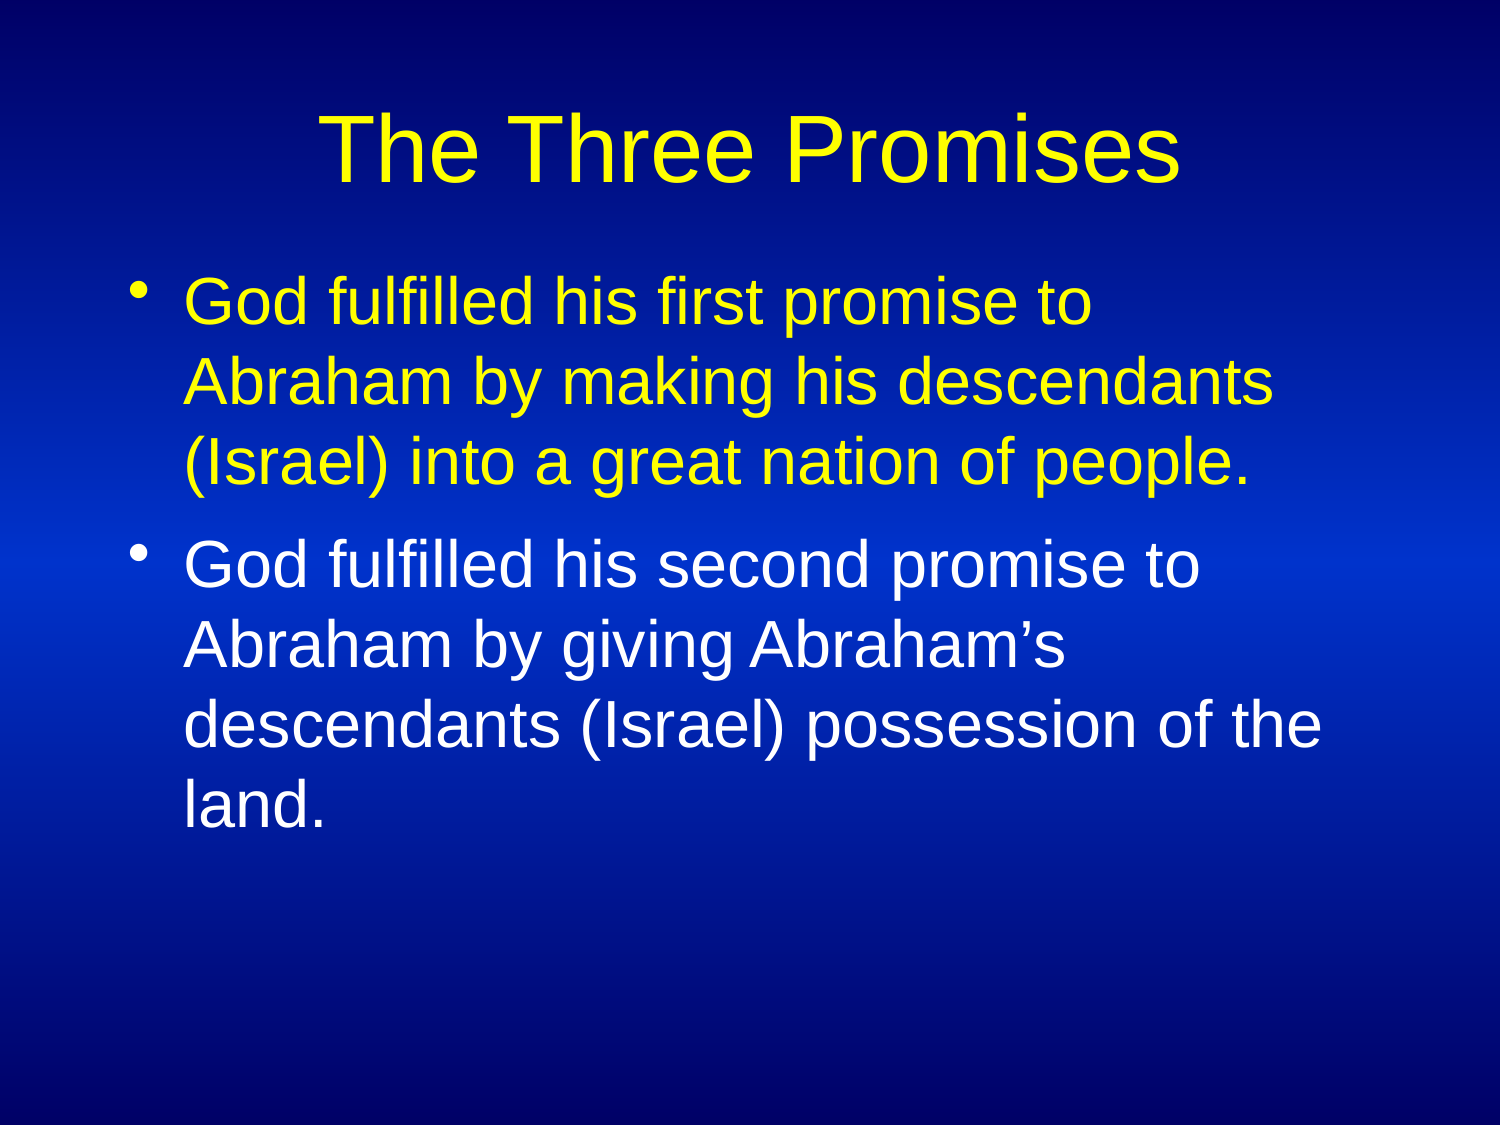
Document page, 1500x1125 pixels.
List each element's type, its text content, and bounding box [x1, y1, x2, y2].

list God fulfilled his first promise to Abraham by making his descendants (Israel) into a great nation of people. God fulfilled his second promise to Abraham by giving Abraham’s descendants (Israel) possession of the land. [112, 249, 1388, 1088]
title The Three Promises [37, 50, 1463, 238]
